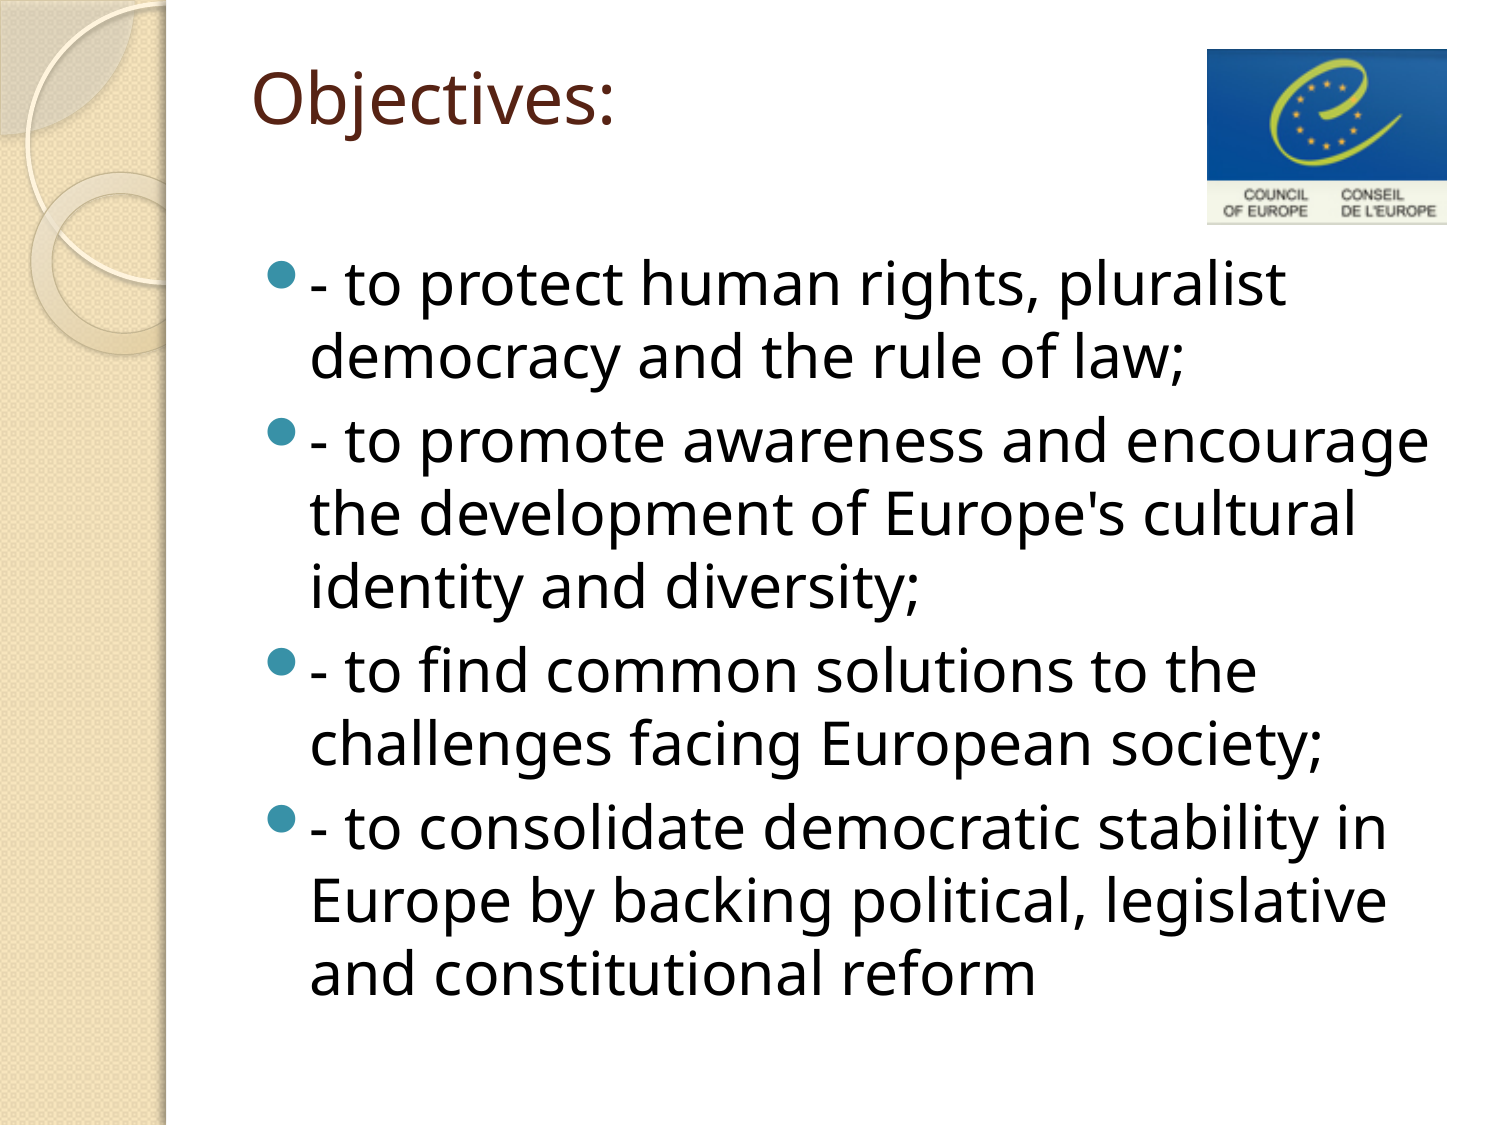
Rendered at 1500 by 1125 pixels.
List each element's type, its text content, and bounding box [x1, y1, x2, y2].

title Objectives: [235, 45, 1466, 233]
picture [1206, 49, 1447, 226]
list - to protect human rights, pluralist democracy and the rule of law; - to promote awareness and encourage the development of Europe's cultural identity and diversity; - to find common solutions to the challenges facing European society; - to consolidate democratic stability in Europe by backing political, legislative and constitutional reform [235, 237, 1466, 1025]
